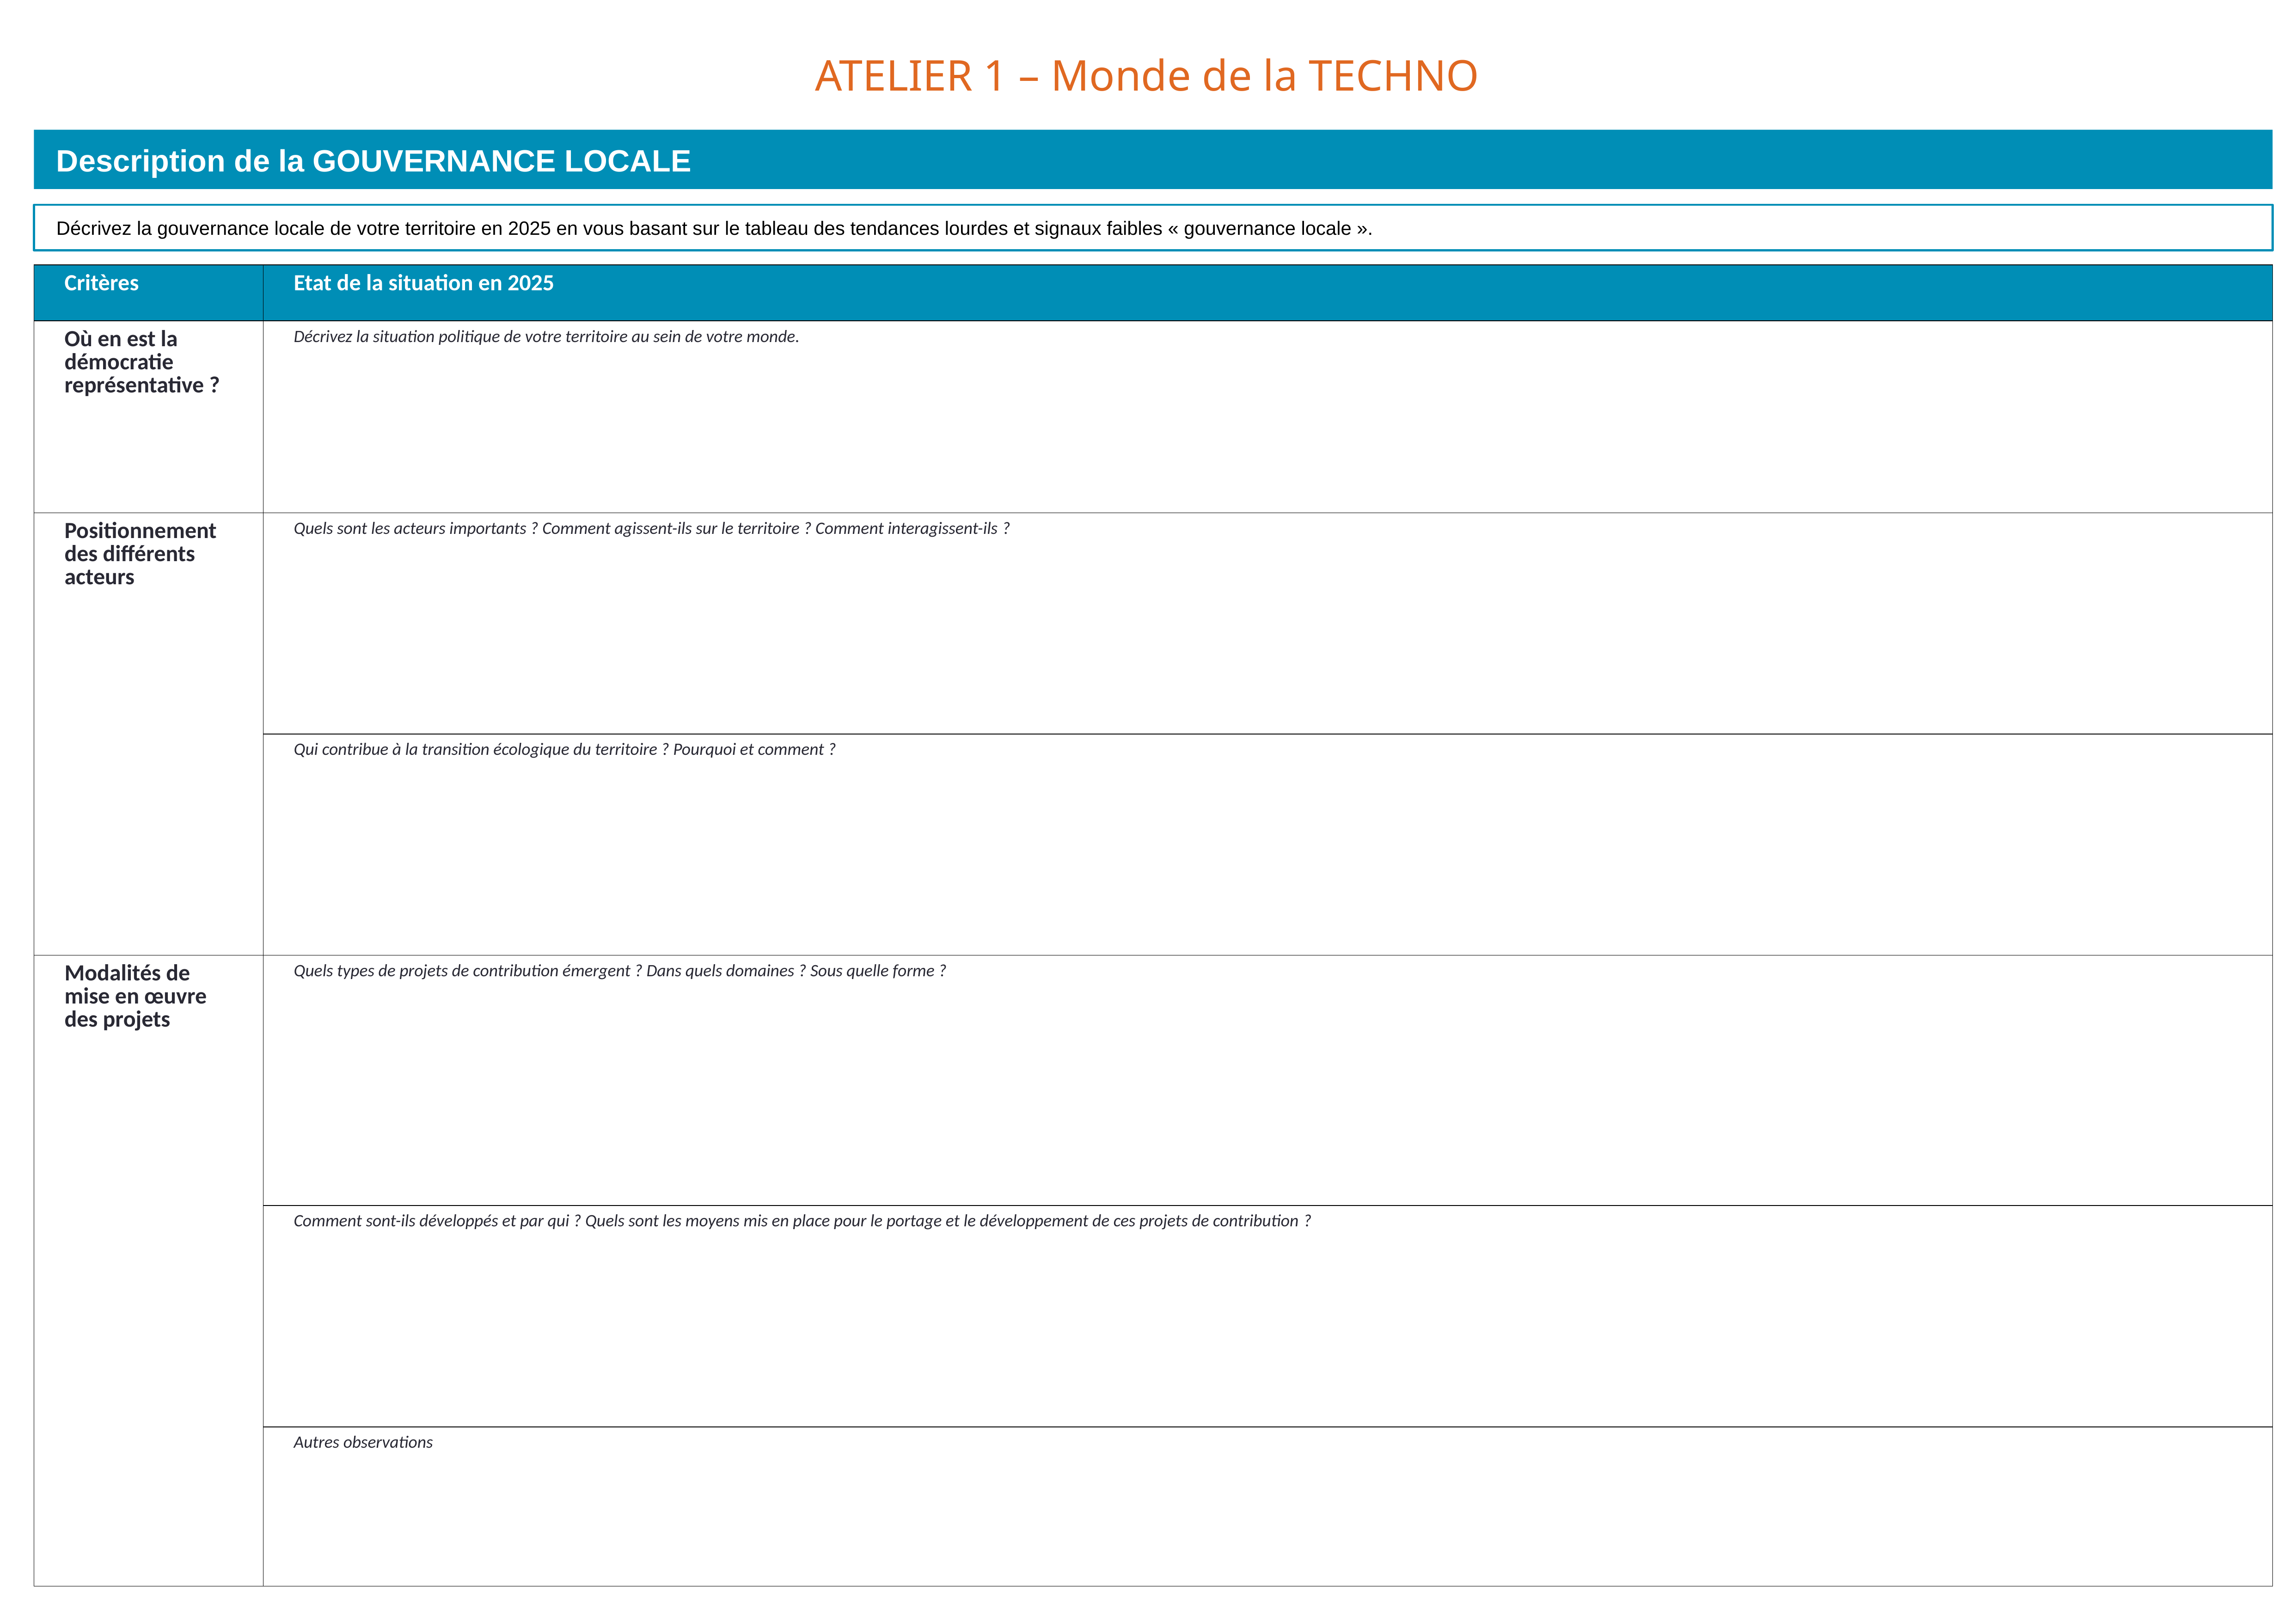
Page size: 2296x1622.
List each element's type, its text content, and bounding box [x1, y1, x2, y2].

text_box Description de la GOUVERNANCE LOCALE [34, 129, 2273, 189]
table_cell Comment sont-ils développés et par qui ? Quels sont les moyens mis en place pour le portage et le développement de ces projets de contribution ? [263, 1206, 2272, 1426]
table_cell Qui contribue à la transition écologique du territoire ? Pourquoi et comment ? [263, 734, 2272, 955]
table_cell Où en est la démocratie représentative ? [34, 321, 263, 513]
table_header Critères [34, 265, 263, 320]
table_cell Décrivez la situation politique de votre territoire au sein de votre monde. [263, 321, 2272, 513]
table_cell Positionnement des différents acteurs [34, 513, 263, 955]
text_box ATELIER 1 – Monde de la TECHNO [0, 19, 2296, 129]
table_cell Quels types de projets de contribution émergent ? Dans quels domaines ? Sous quelle forme ? [263, 955, 2272, 1205]
table_header Etat de la situation en 2025 [263, 265, 2272, 320]
table_cell Autres observations [263, 1427, 2272, 1586]
text_box Décrivez la gouvernance locale de votre territoire en 2025 en vous basant sur le tableau des tendances lourdes et signaux faibles « gouvernance locale ». [33, 204, 2274, 251]
table_cell Quels sont les acteurs importants ? Comment agissent-ils sur le territoire ? Comment interagissent-ils ? [263, 513, 2272, 734]
table_cell Modalités de mise en œuvre des projets [34, 955, 263, 1586]
